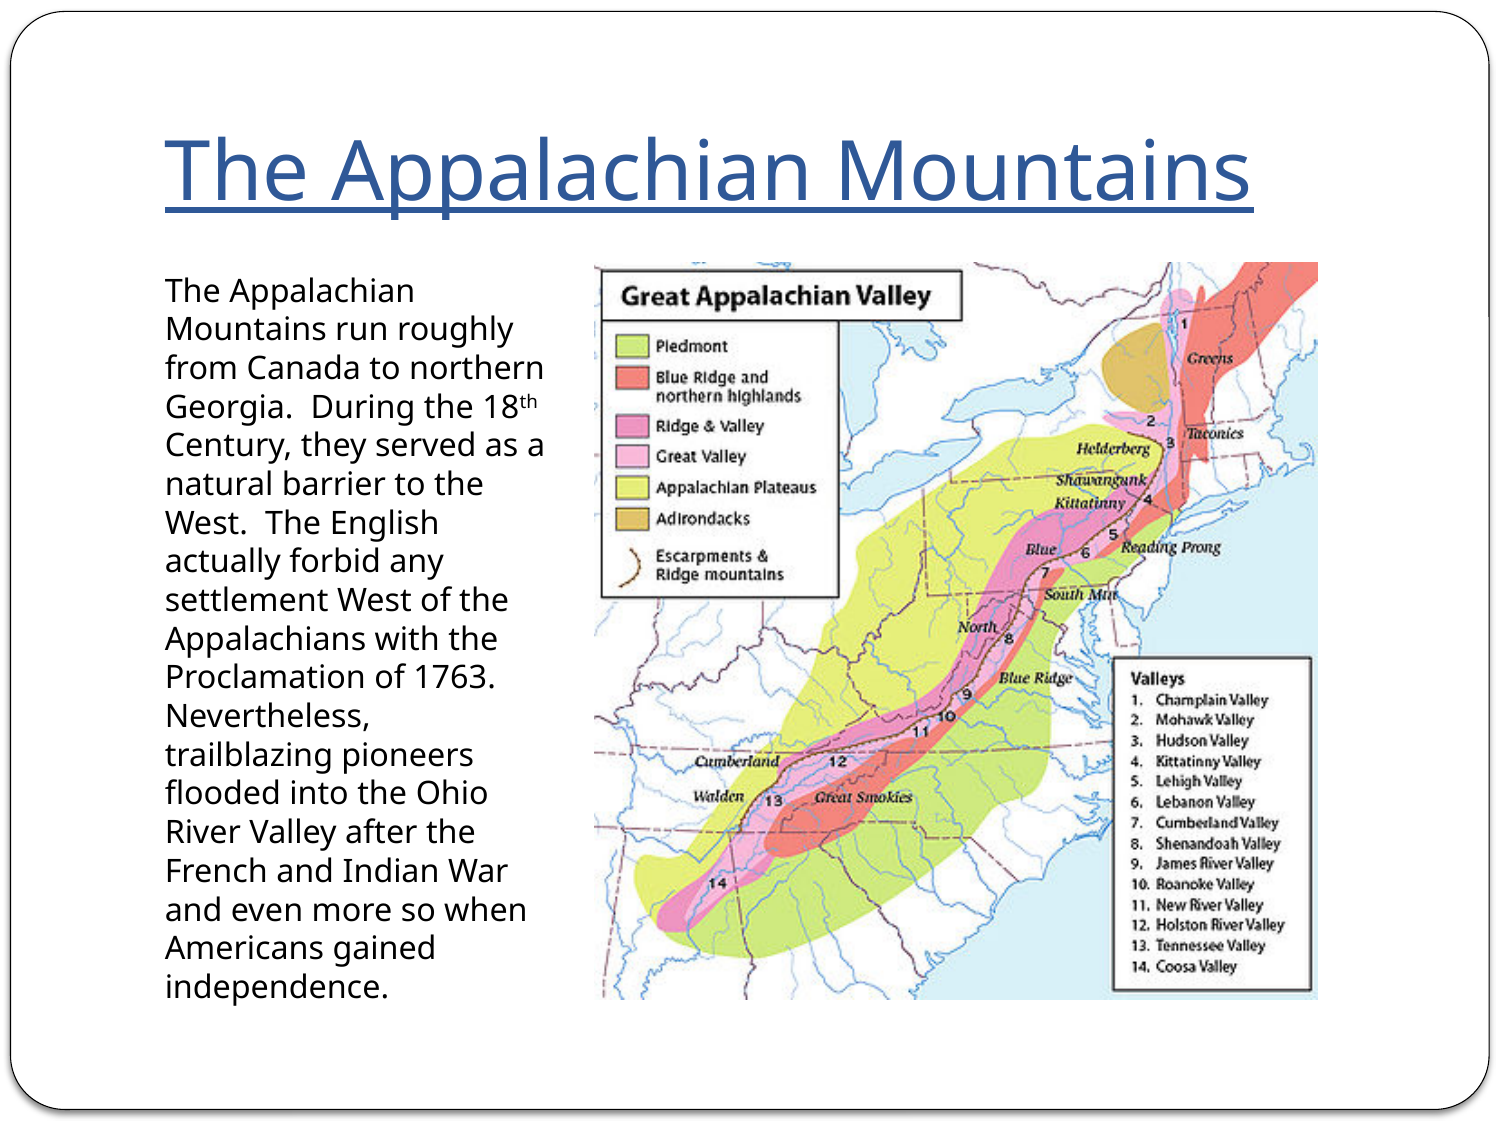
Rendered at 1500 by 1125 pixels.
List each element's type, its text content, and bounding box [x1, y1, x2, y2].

list The Appalachian Mountains run roughly from Canada to northern Georgia. During the 18th Century, they served as a natural barrier to the West. The English actually forbid any settlement West of the Appalachians with the Proclamation of 1763. Nevertheless, trailblazing pioneers flooded into the Ohio River Valley after the French and Indian War and even more so when Americans gained independence. [150, 262, 563, 1013]
title The Appalachian Mountains [150, 44, 1425, 233]
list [594, 262, 1318, 1001]
